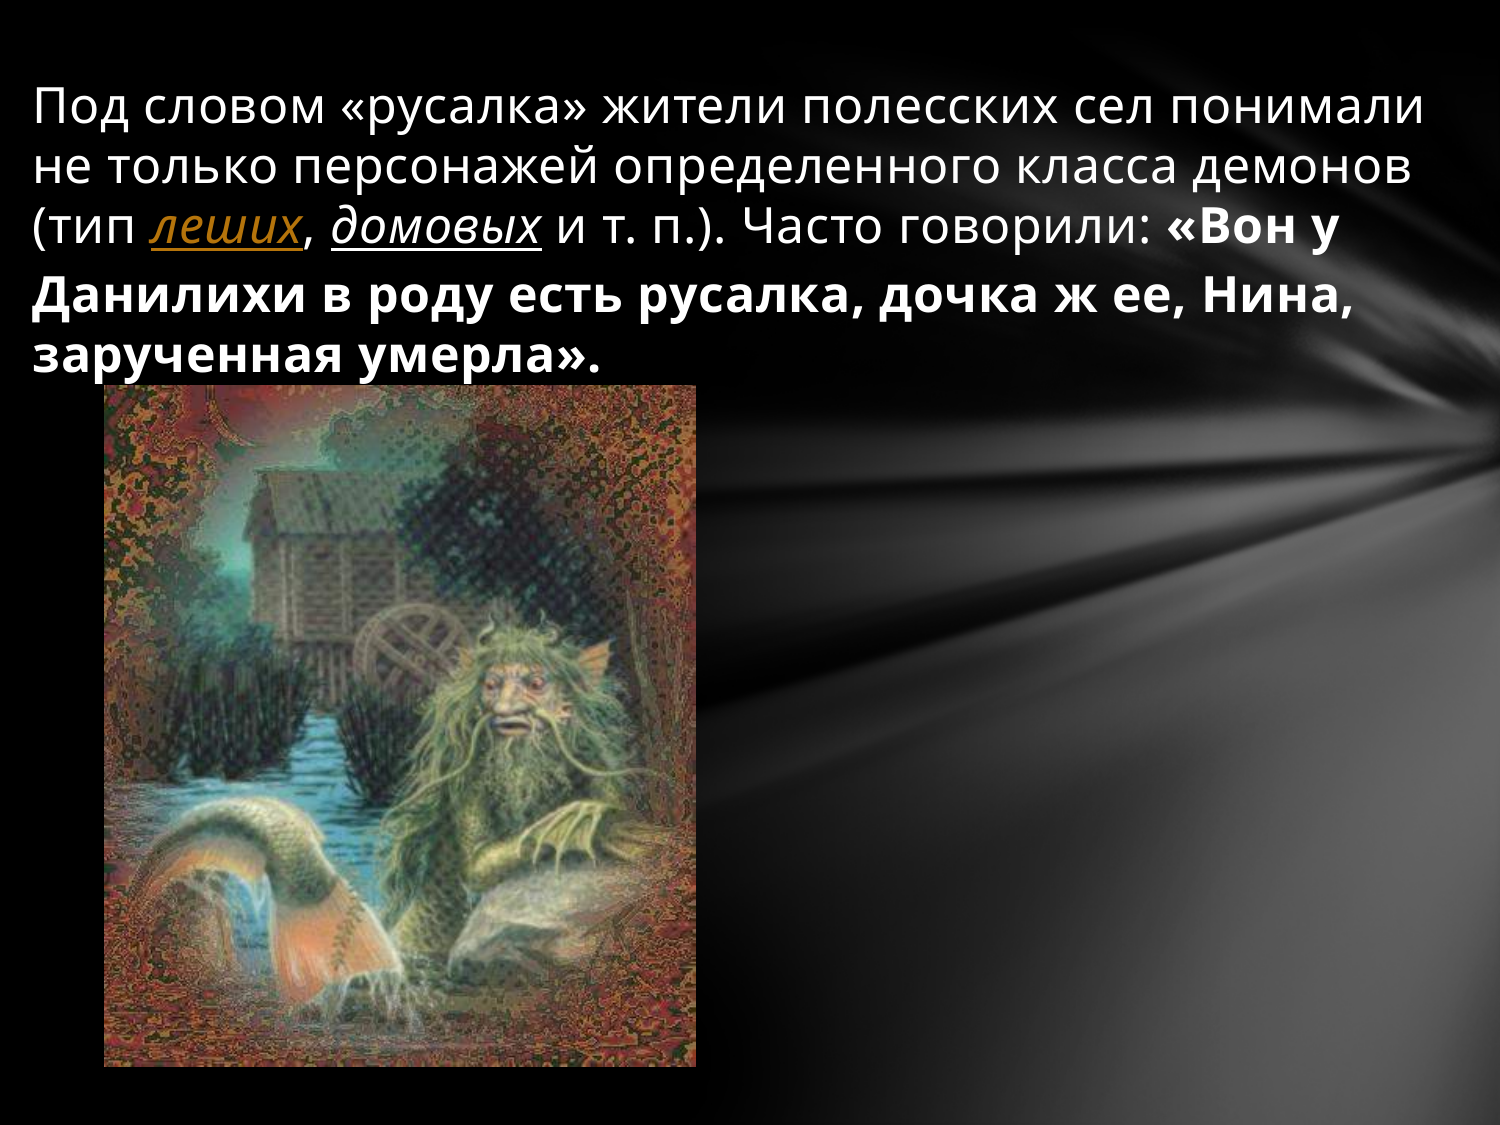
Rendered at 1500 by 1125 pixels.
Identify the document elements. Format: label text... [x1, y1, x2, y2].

list Под словом «русалка» жители полесских сел понимали не только персонажей определенного класса демонов (тип леших, домовых и т. п.). Часто говорили: «Вон у Данилихи в роду есть русалка, дочка ж ее, Нина, зарученная умерла». [17, 66, 1500, 842]
picture [104, 385, 696, 1067]
